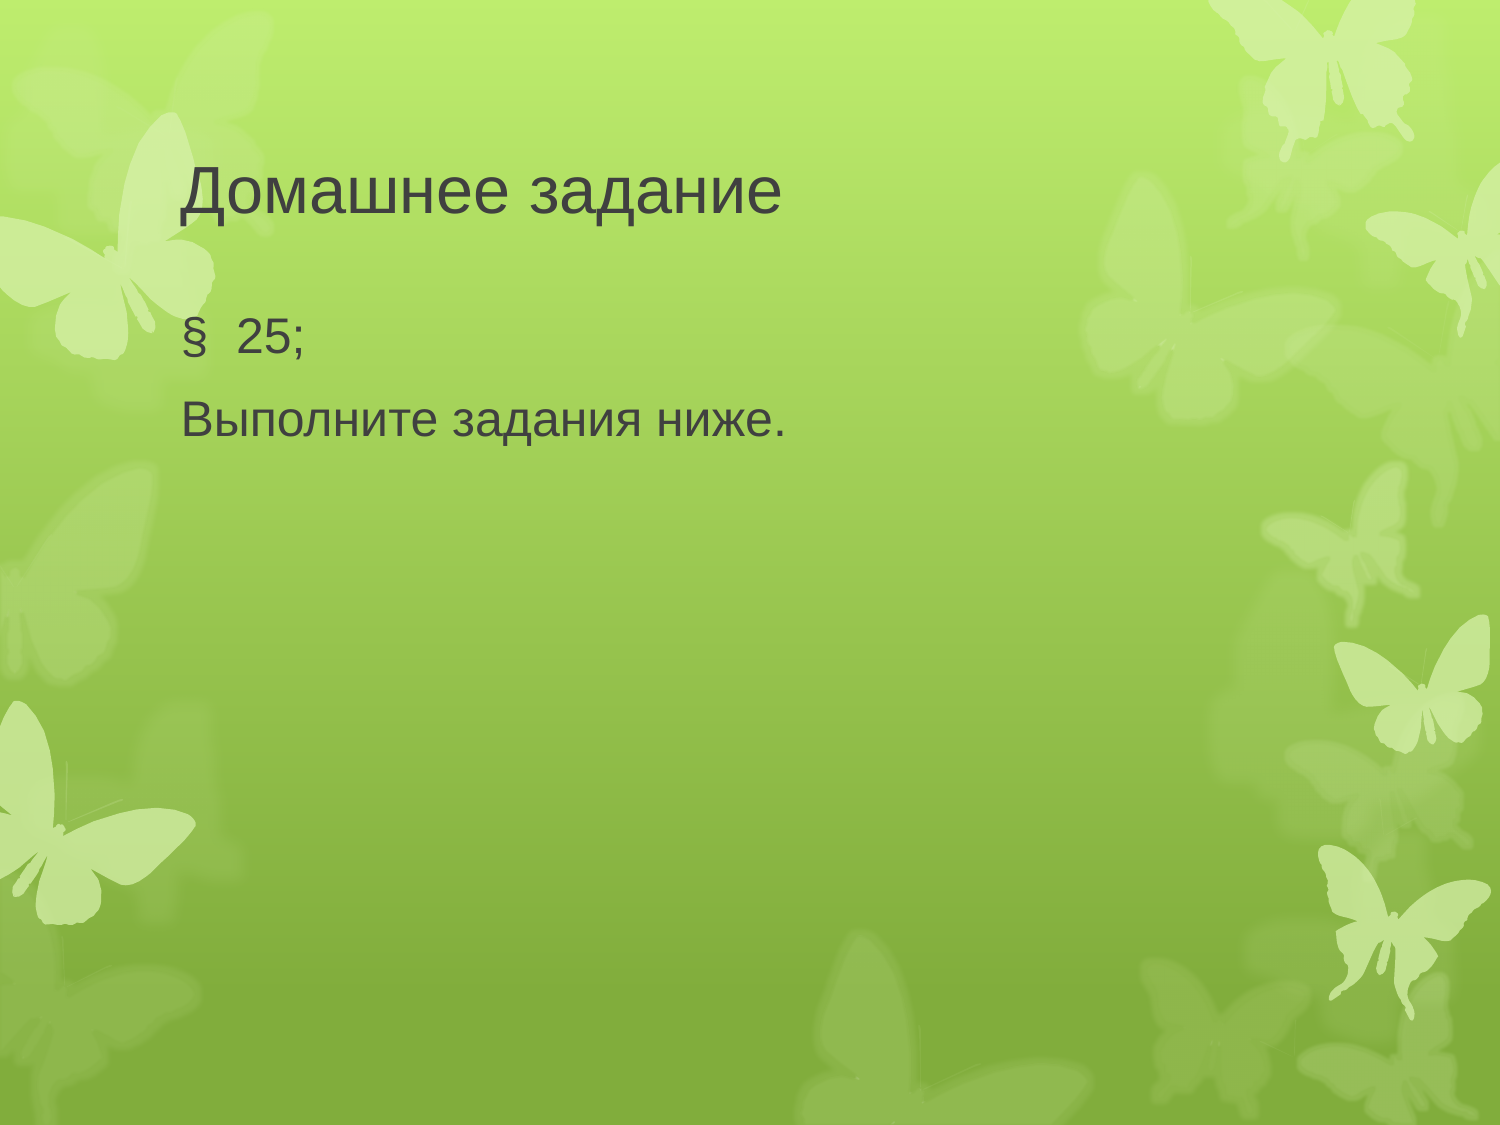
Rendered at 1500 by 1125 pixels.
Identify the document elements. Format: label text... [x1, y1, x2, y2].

list § 25; Выполните задания ниже. [165, 296, 1335, 516]
title Домашнее задание [165, 110, 1335, 263]
